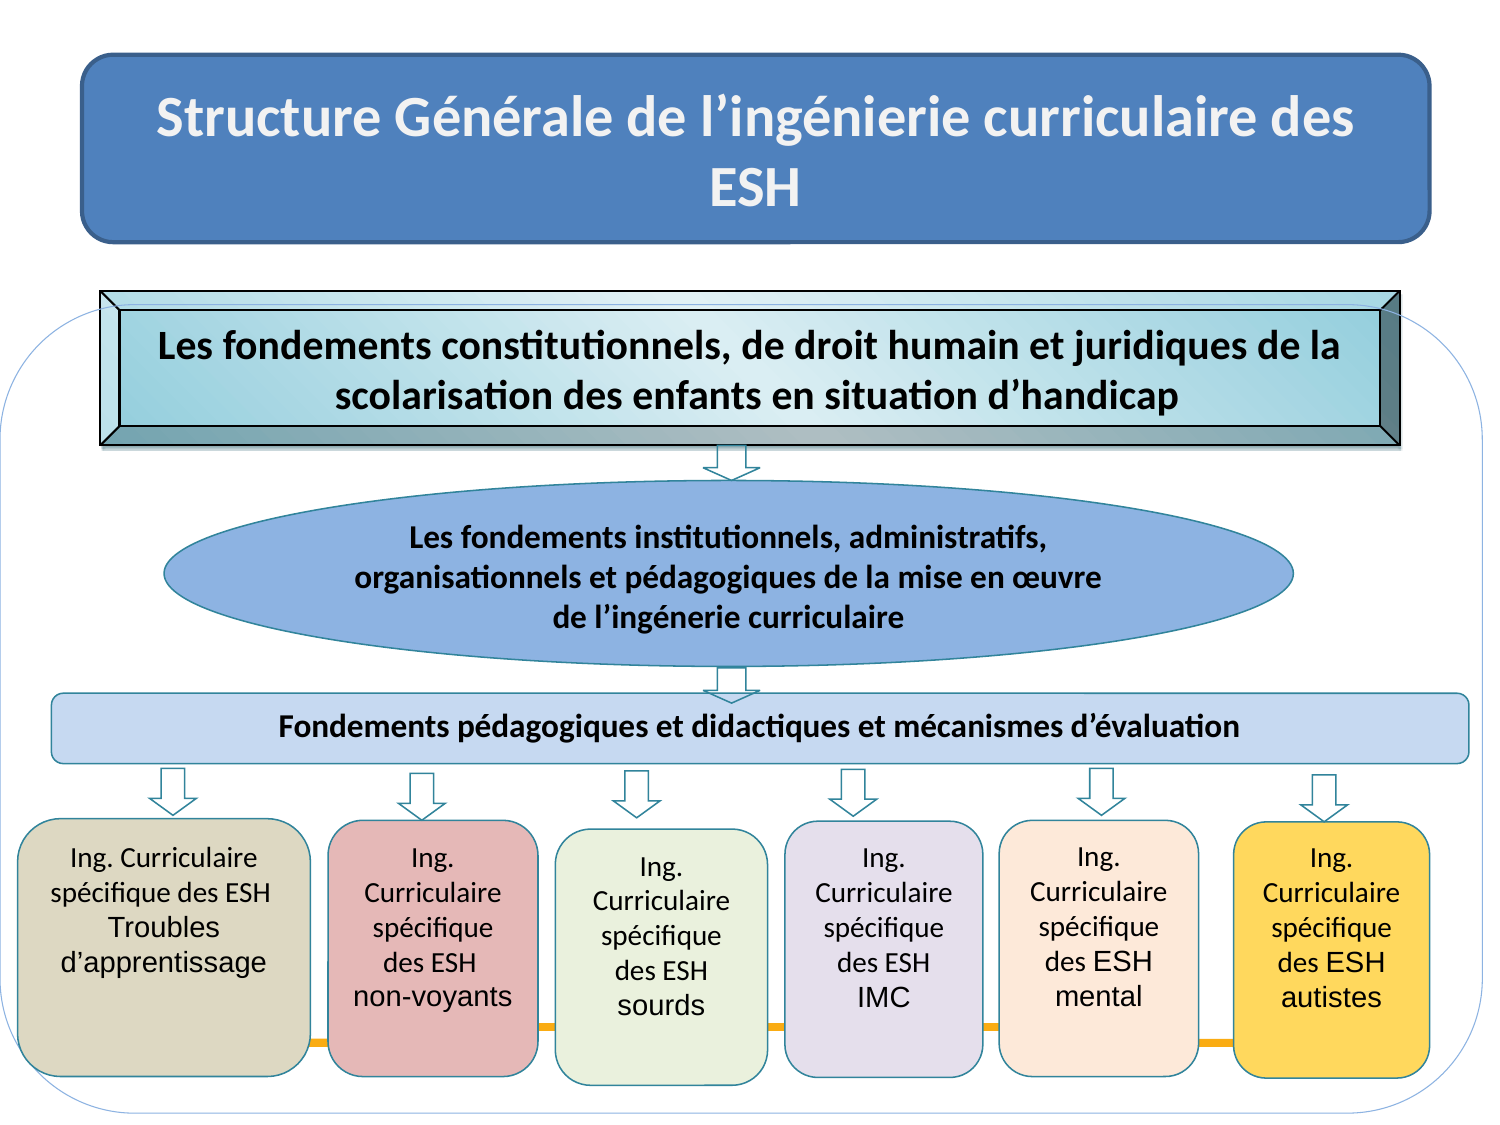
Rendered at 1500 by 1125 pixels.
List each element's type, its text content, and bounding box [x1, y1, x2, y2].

text_box [703, 445, 761, 481]
text_box [149, 768, 197, 816]
text_box Ing. Curriculaire spécifique des ESH non-voyants [327, 820, 538, 1077]
text_box Ing. Curriculaire spécifique des ESH Troubles d’apprentissage [17, 818, 311, 1077]
text_box [1300, 774, 1348, 822]
text_box Ing. Curriculaire spécifique des ESH autistes [1233, 821, 1430, 1079]
text_box [0, 304, 1483, 1114]
text_box [829, 769, 877, 817]
text_box Les fondements institutionnels, administratifs, organisationnels et pédagogiques de la mise en œuvre de l’ingénerie curriculaire [164, 480, 1294, 667]
text_box Ing. Curriculaire spécifique des ESH IMC [784, 821, 983, 1078]
text_box [613, 770, 661, 818]
text_box Ing. Curriculaire spécifique des ESH sourds [555, 829, 768, 1086]
text_box [1078, 768, 1125, 816]
text_box [398, 773, 446, 821]
text_box Structure Générale de l’ingénierie curriculaire des ESH [79, 52, 1432, 245]
text_box [703, 667, 761, 704]
text_box Ing. Curriculaire spécifique des ESH mental [999, 820, 1199, 1077]
text_box Fondements pédagogiques et didactiques et mécanismes d’évaluation [51, 693, 1469, 764]
